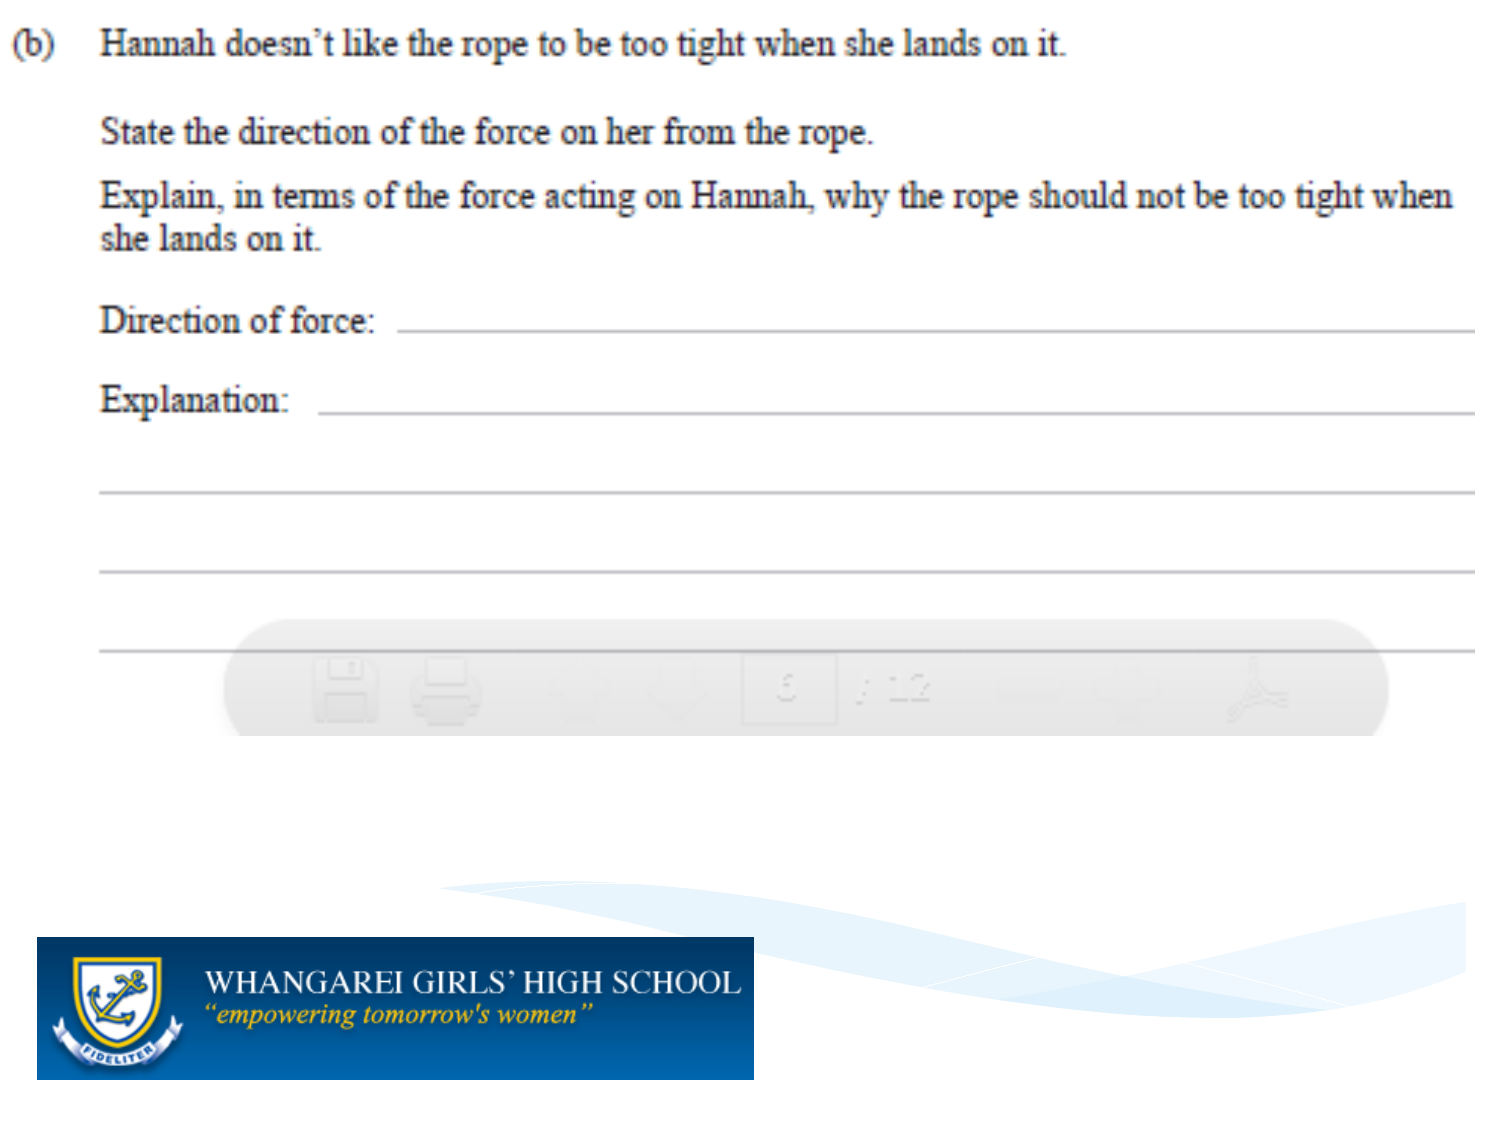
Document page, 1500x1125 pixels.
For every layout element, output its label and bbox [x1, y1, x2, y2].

picture [37, 937, 754, 1080]
picture [0, 0, 1476, 736]
